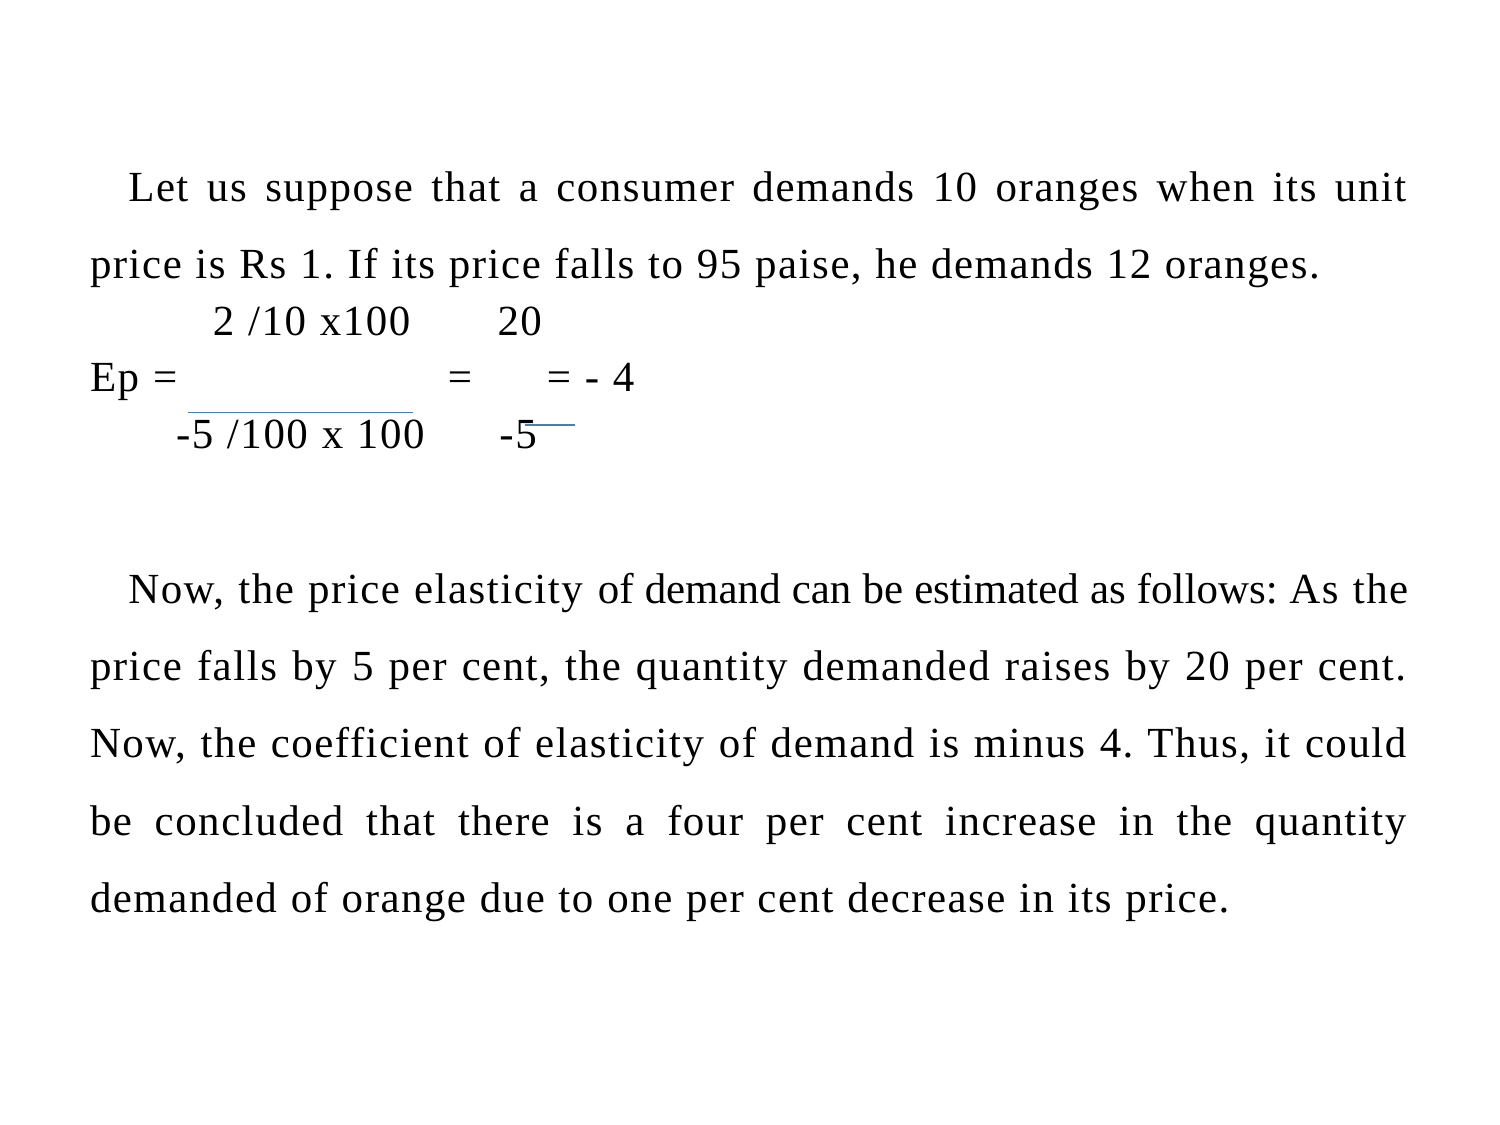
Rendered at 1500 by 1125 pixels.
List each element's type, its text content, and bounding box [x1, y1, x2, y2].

list Let us suppose that a consumer demands 10 oranges when its unit price is Rs 1. If its price falls to 95 paise, he demands 12 oranges. 2 /10 x100 20 Ep = = = - 4 -5 /100 x 100 -5 Now, the price elasticity of demand can be estimated as follows: As the price falls by 5 per cent, the quantity demanded raises by 20 per cent. Now, the coefficient of elasticity of demand is minus 4. Thus, it could be concluded that there is a four per cent increase in the quantity demanded of orange due to one per cent decrease in its price. [75, 125, 1425, 1005]
